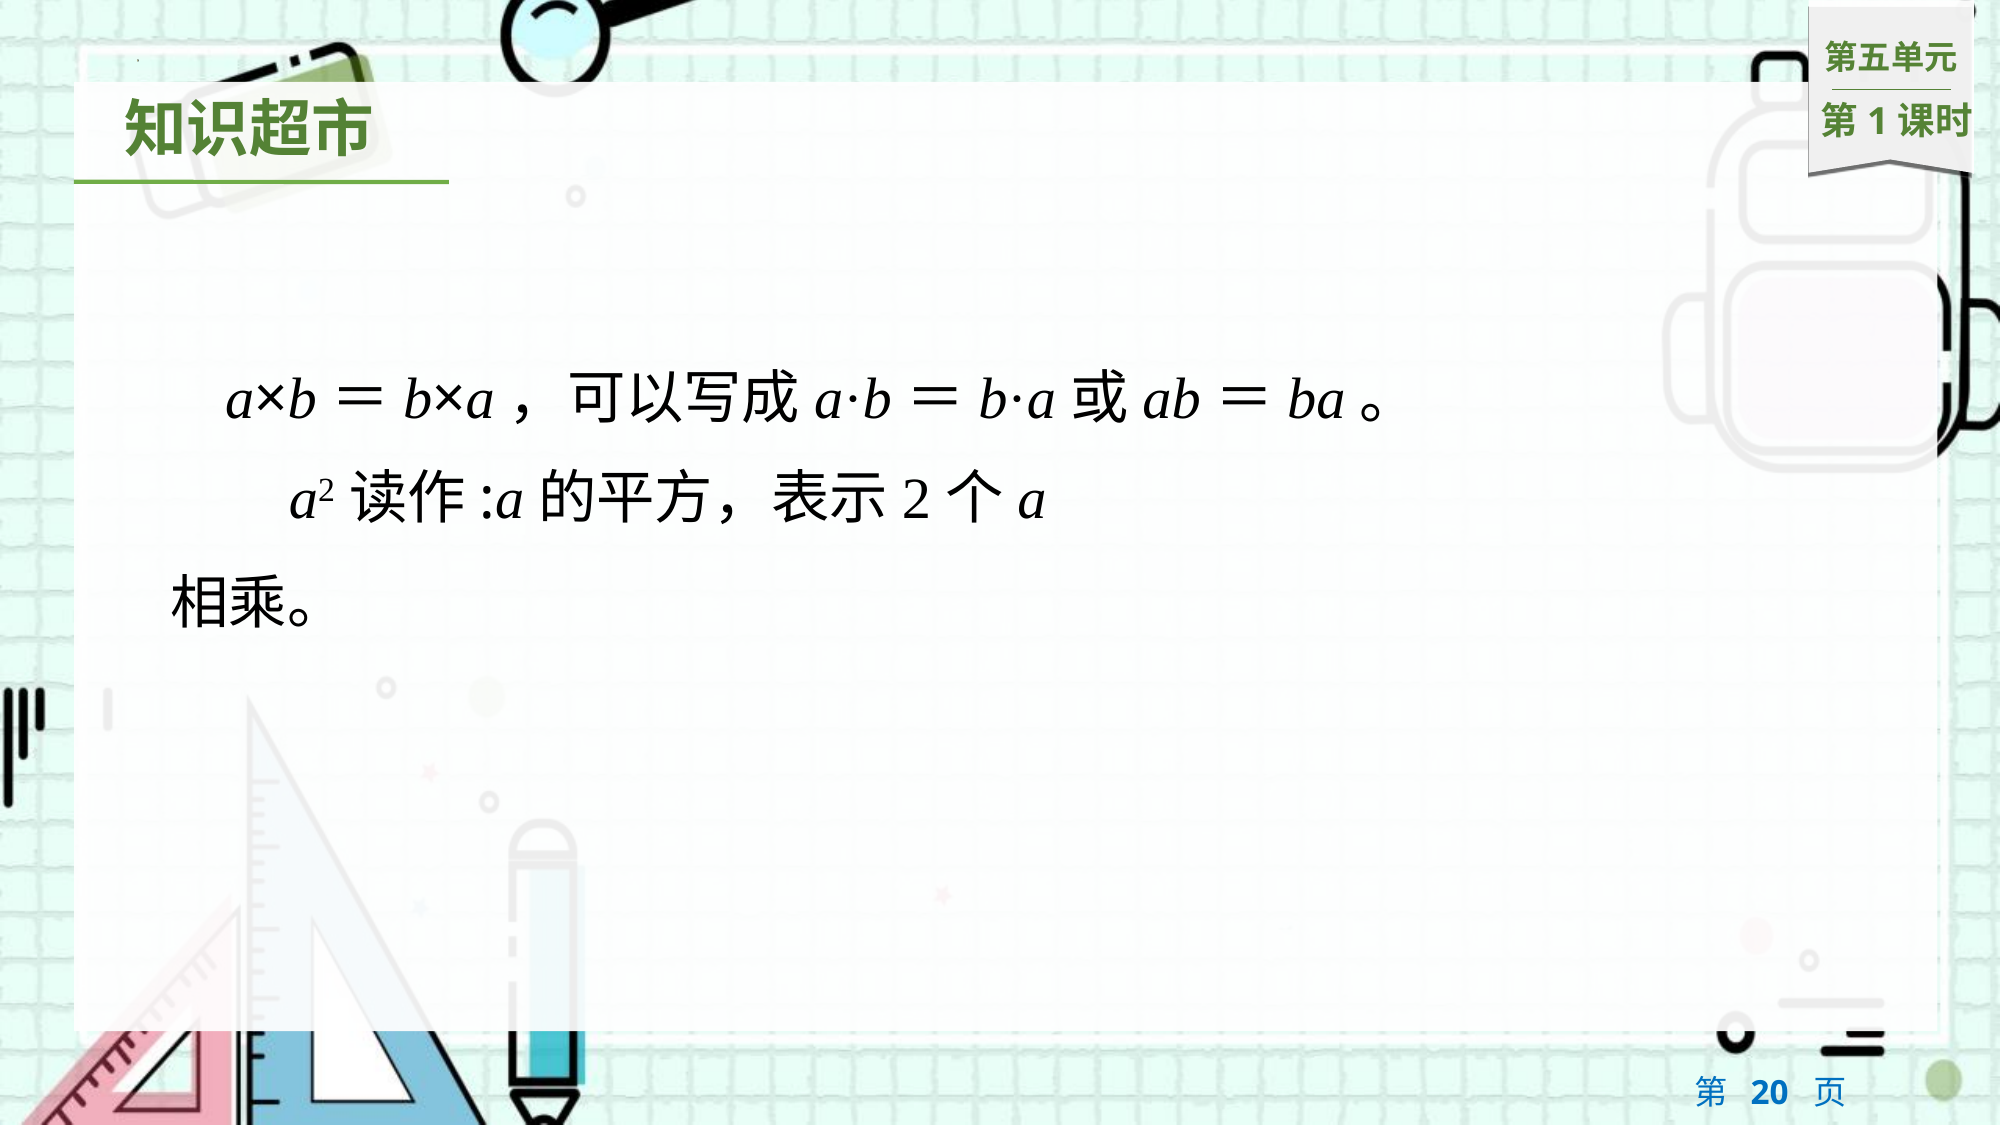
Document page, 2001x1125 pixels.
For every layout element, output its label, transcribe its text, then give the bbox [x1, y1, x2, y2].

picture [1938, 168, 1971, 176]
text_box a×b＝b×a，可以写成a·b＝b·a或ab＝ba。 [94, 324, 1418, 430]
text_box a2读作:a的平方，表示2个a相乘。 [170, 425, 1118, 531]
picture [0, 0, 2000, 1125]
